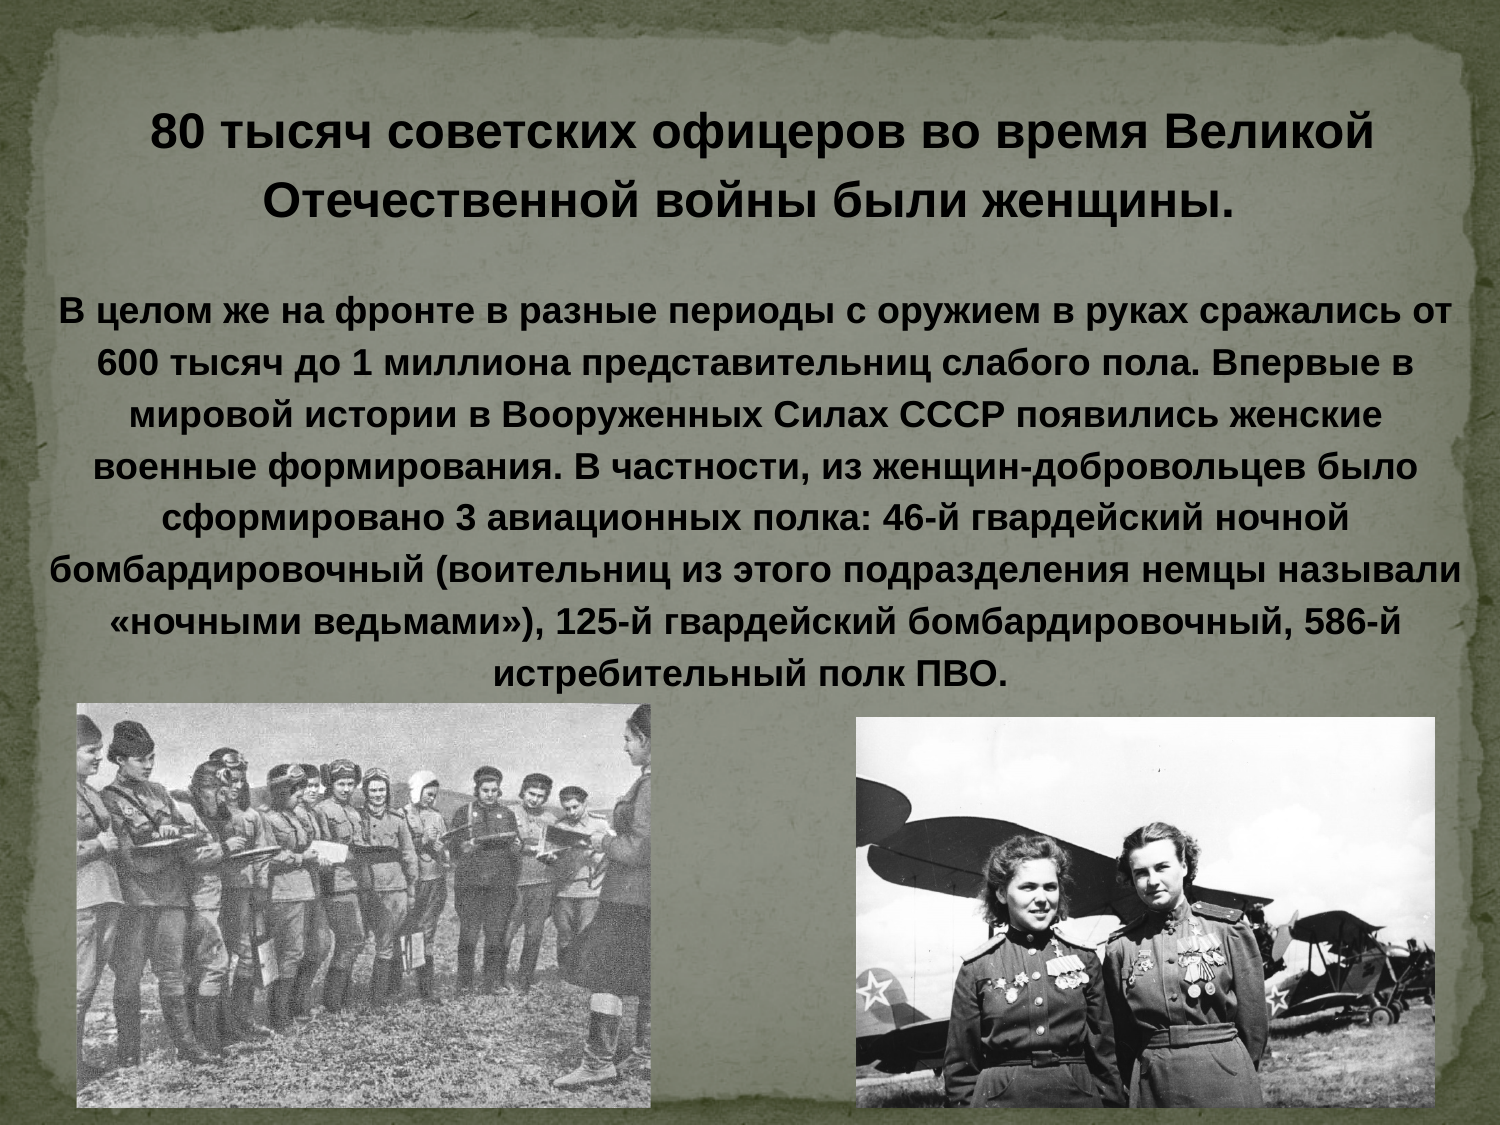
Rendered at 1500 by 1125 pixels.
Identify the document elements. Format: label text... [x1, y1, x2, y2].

picture [856, 717, 1435, 1108]
text_box 80 тысяч советских офицеров во время Великой Отечественной войны были женщины. В целом же на фронте в разные периоды с оружием в руках сражались от 600 тысяч до 1 миллиона представительниц слабого пола. Впервые в мировой истории в Вооруженных Силах СССР появились женские военные формирования. В частности, из женщин-добровольцев было сформировано 3 авиационных полка: 46-й гвардейский ночной бомбардировочный (воительниц из этого подразделения немцы называли «ночными ведьмами»), 125-й гвардейский бомбардировочный, 586-й истребительный полк ПВО. [29, 30, 1483, 701]
picture [76, 703, 651, 1108]
